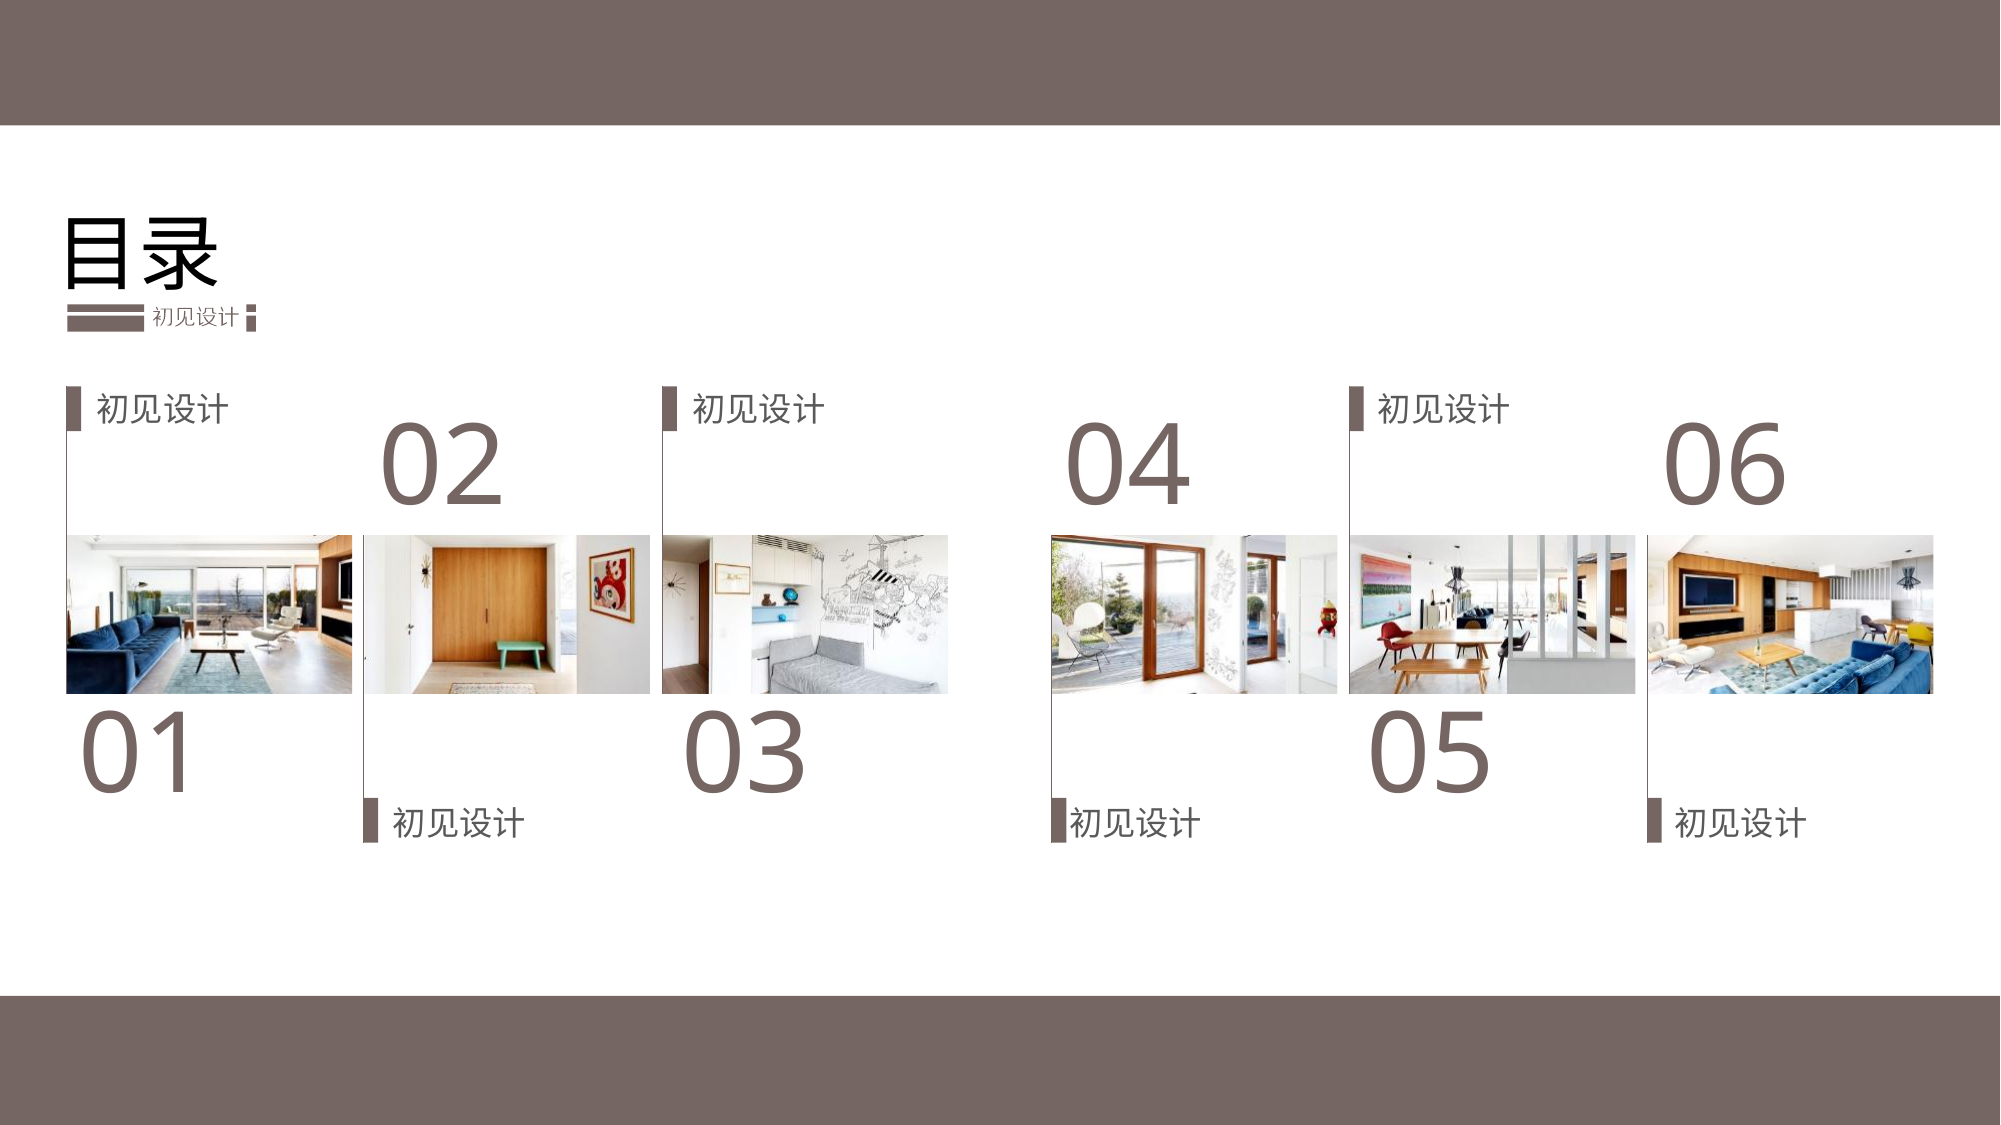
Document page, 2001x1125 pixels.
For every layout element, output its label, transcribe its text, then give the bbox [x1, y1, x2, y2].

picture [82, 535, 353, 694]
text_box 01 [64, 672, 223, 822]
text_box 初见设计 [1659, 794, 1852, 850]
picture [1067, 535, 1338, 694]
text_box 初见设计 [1363, 381, 1555, 436]
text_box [66, 386, 82, 694]
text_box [1349, 386, 1364, 694]
picture [379, 535, 650, 694]
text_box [1647, 535, 1662, 843]
text_box 初见设计 [378, 794, 570, 850]
text_box 初见设计 [677, 381, 870, 436]
text_box 06 [1646, 385, 1806, 535]
text_box 目录 [40, 193, 256, 308]
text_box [363, 535, 379, 843]
text_box [0, 0, 2000, 126]
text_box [67, 304, 256, 332]
picture [1364, 535, 1636, 694]
text_box 初见设计 [1054, 794, 1247, 850]
text_box 05 [1351, 694, 1510, 822]
text_box 04 [1048, 385, 1207, 535]
picture [677, 535, 948, 694]
text_box [0, 995, 2000, 1125]
text_box 初见设计 [81, 381, 274, 436]
picture [1662, 535, 1934, 694]
text_box 03 [666, 694, 825, 822]
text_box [1051, 535, 1067, 843]
text_box 02 [363, 385, 522, 535]
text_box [662, 386, 677, 694]
